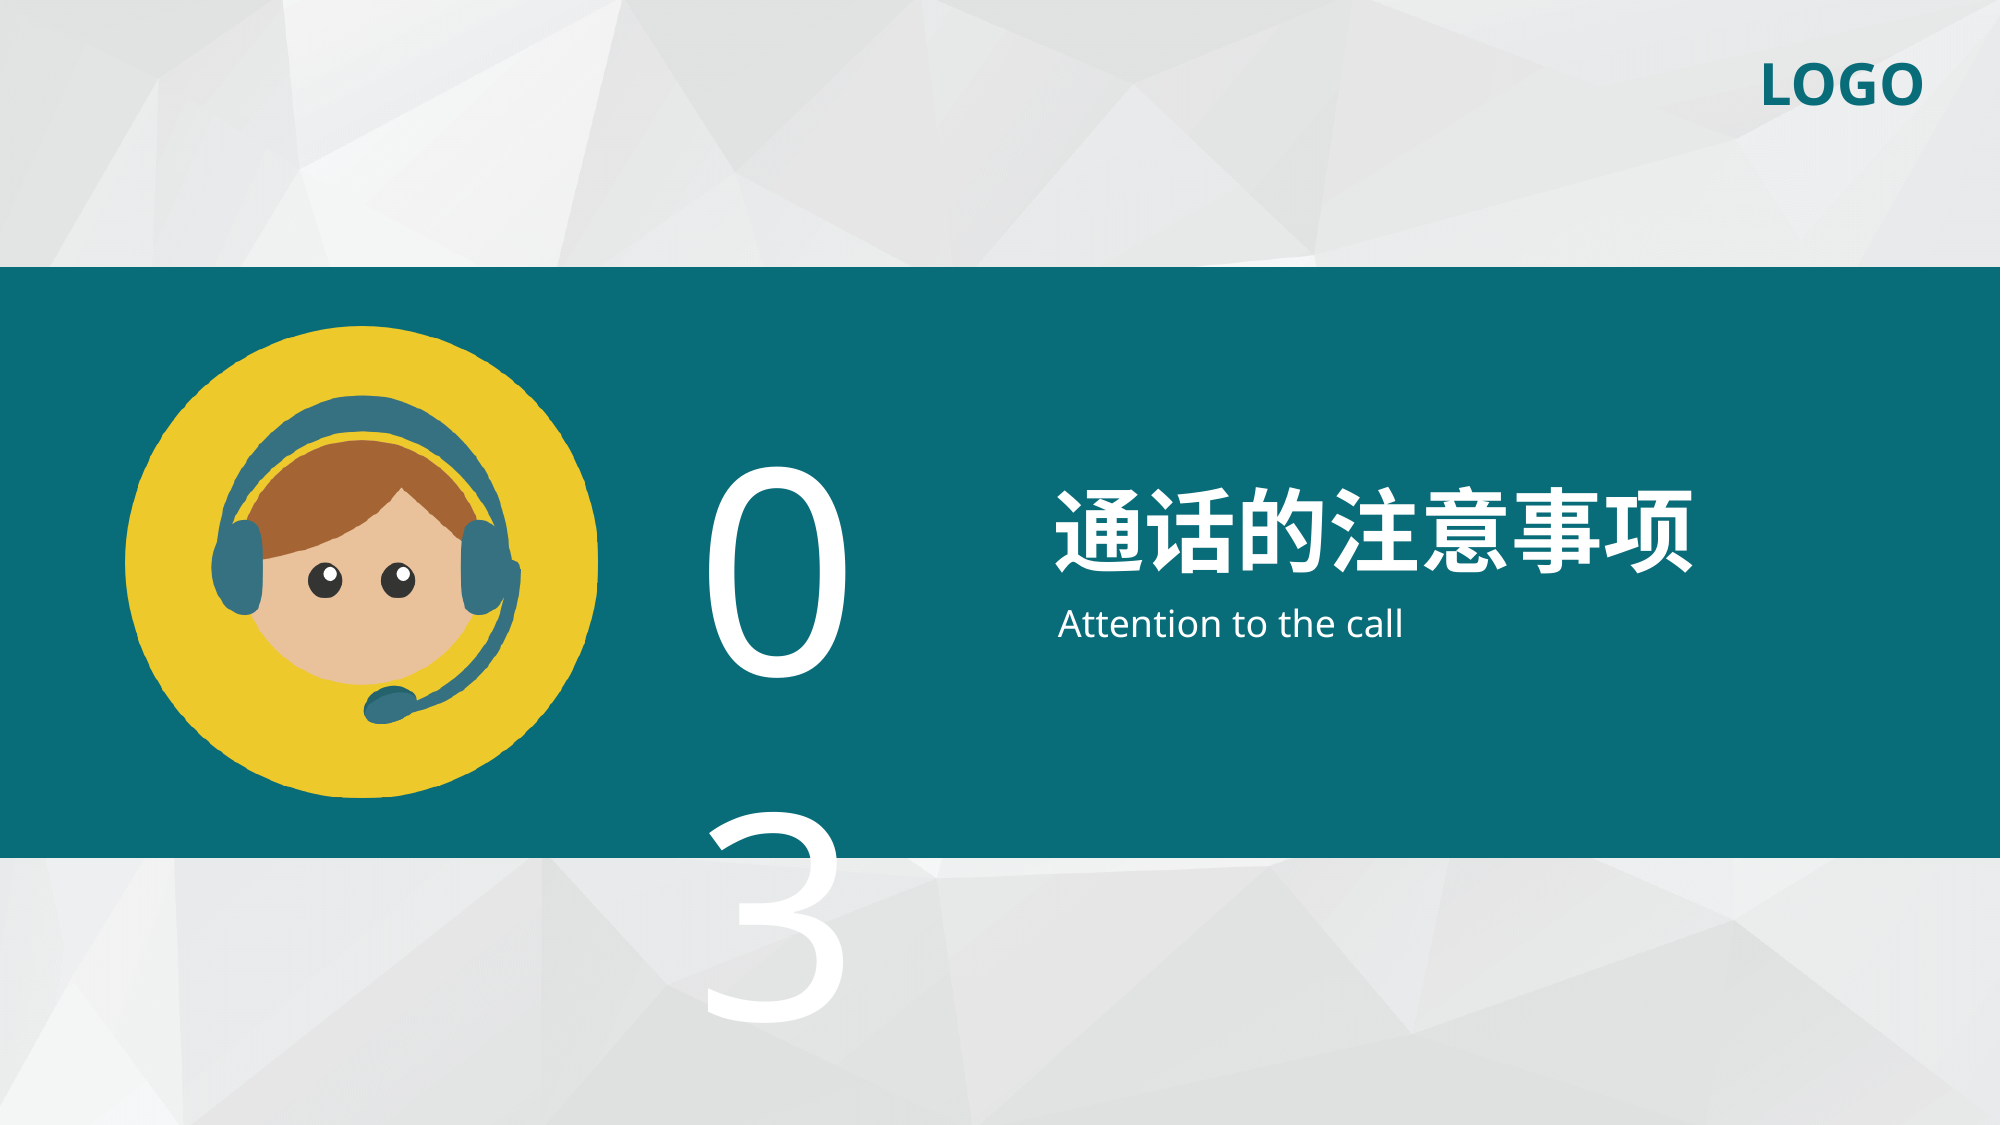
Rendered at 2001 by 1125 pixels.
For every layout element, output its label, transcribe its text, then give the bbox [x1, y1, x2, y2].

picture [0, 0, 2000, 267]
text_box [0, 267, 2000, 858]
text_box 03 [681, 380, 1036, 1086]
picture [0, 858, 2000, 1125]
text_box Attention to the call [1043, 592, 1420, 653]
text_box LOGO [1744, 39, 1969, 129]
text_box 通话的注意事项 [1038, 466, 1711, 592]
picture [125, 325, 598, 798]
